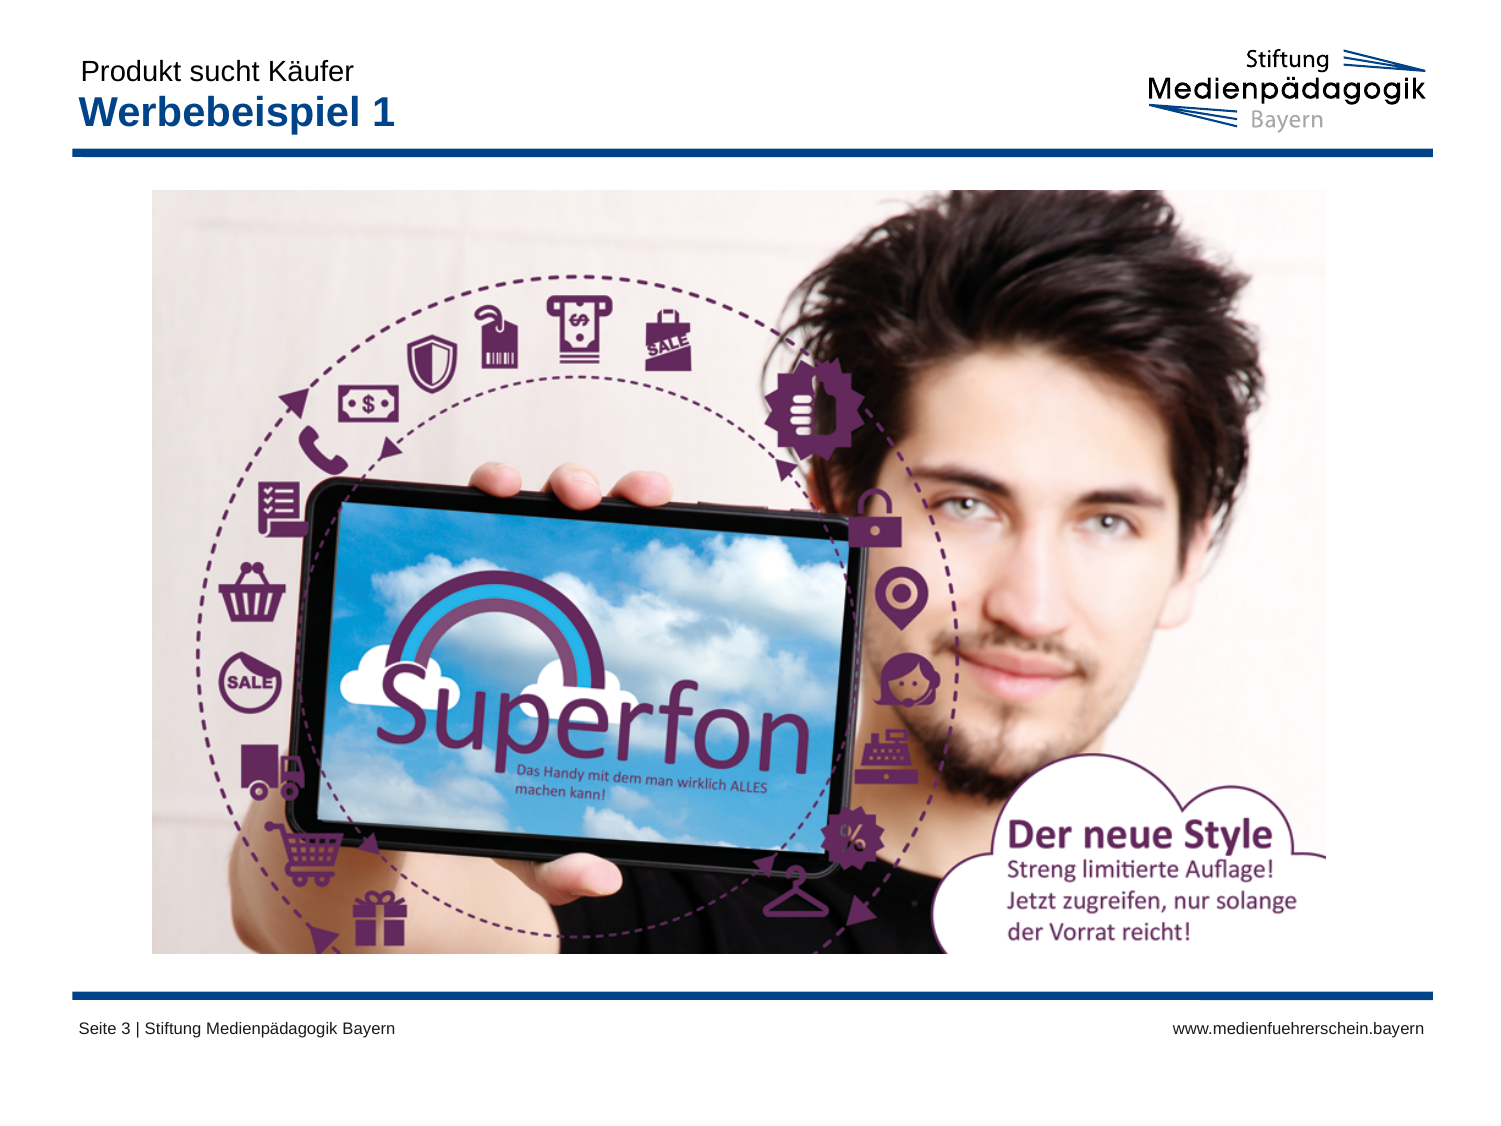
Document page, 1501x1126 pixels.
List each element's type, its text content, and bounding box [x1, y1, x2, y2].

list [151, 190, 1326, 955]
title Werbebeispiel 1 [63, 53, 1444, 169]
list Produkt sucht Käufer [63, 31, 659, 96]
